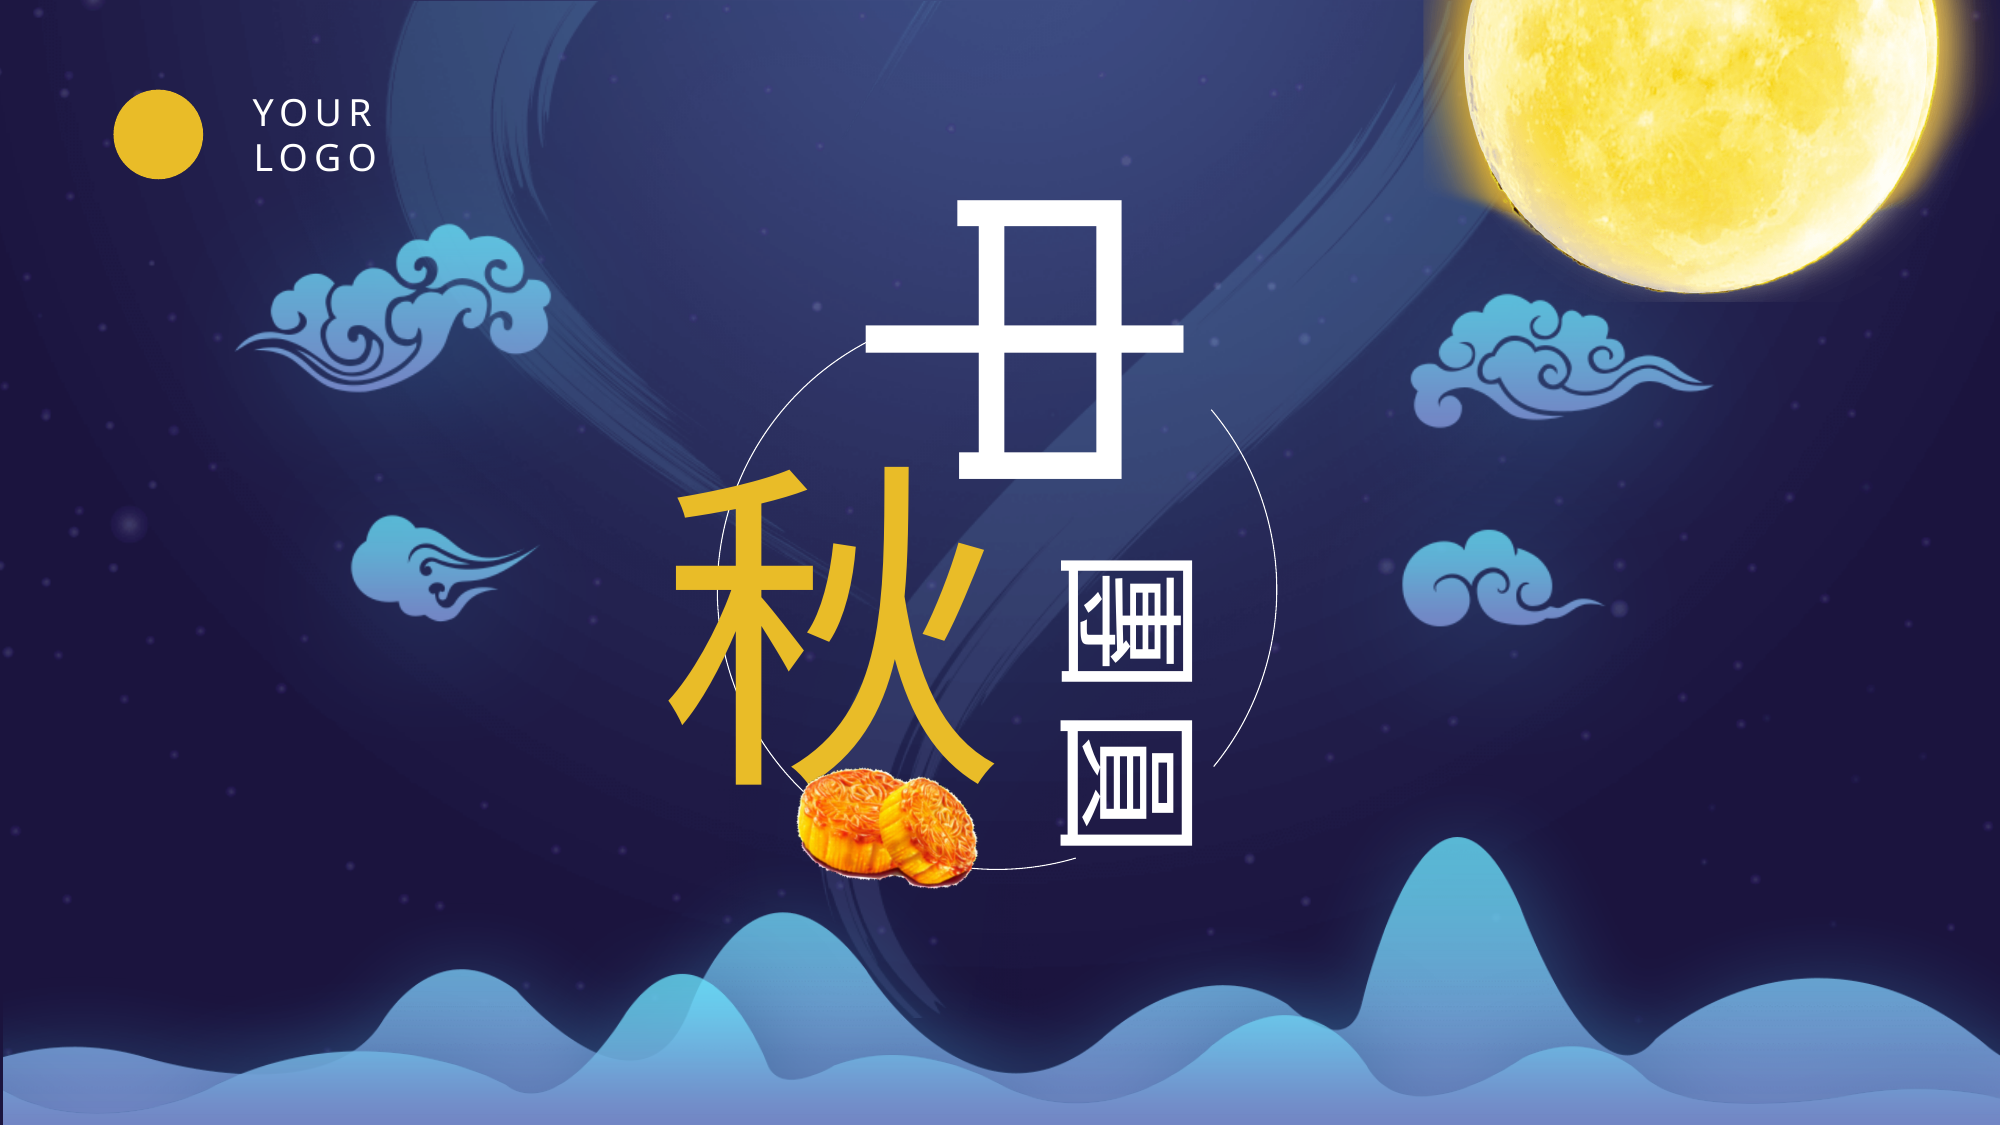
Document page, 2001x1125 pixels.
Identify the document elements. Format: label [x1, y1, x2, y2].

text_box [642, 153, 1277, 910]
picture [0, 0, 2001, 1125]
